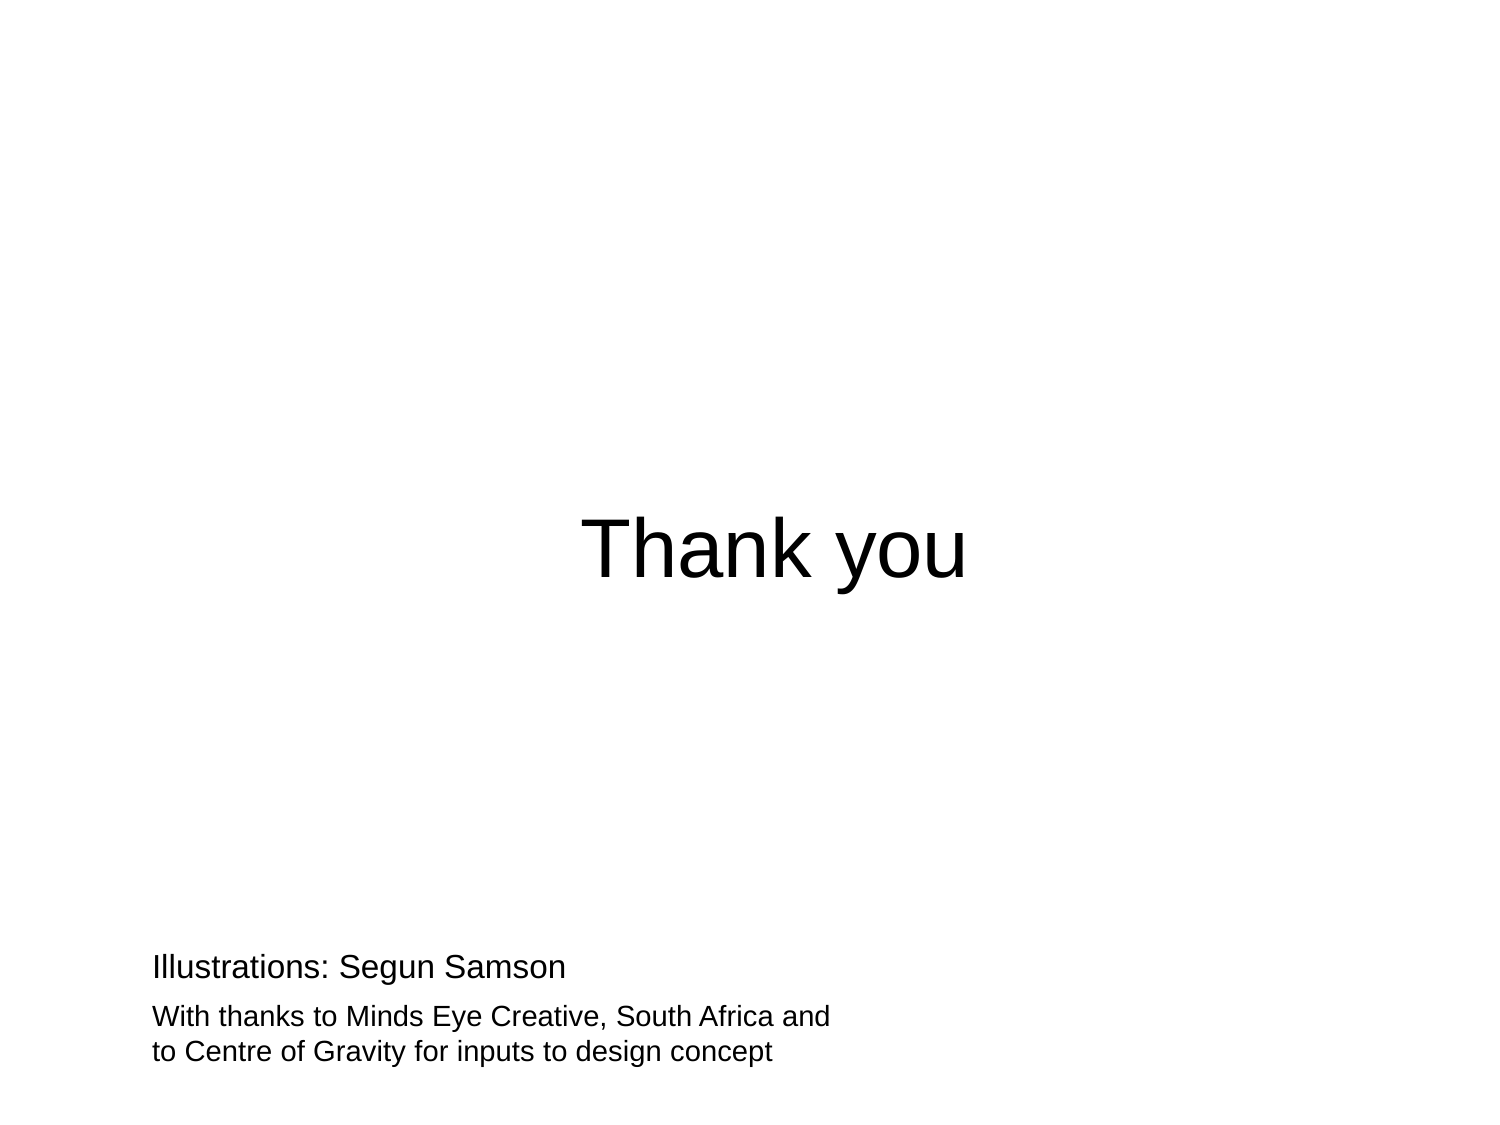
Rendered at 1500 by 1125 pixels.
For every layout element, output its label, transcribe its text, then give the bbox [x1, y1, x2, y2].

text_box Illustrations: Segun Samson With thanks to Minds Eye Creative, South Africa and to Centre of Gravity for inputs to design concept [137, 937, 875, 1075]
title Thank you [99, 450, 1450, 638]
